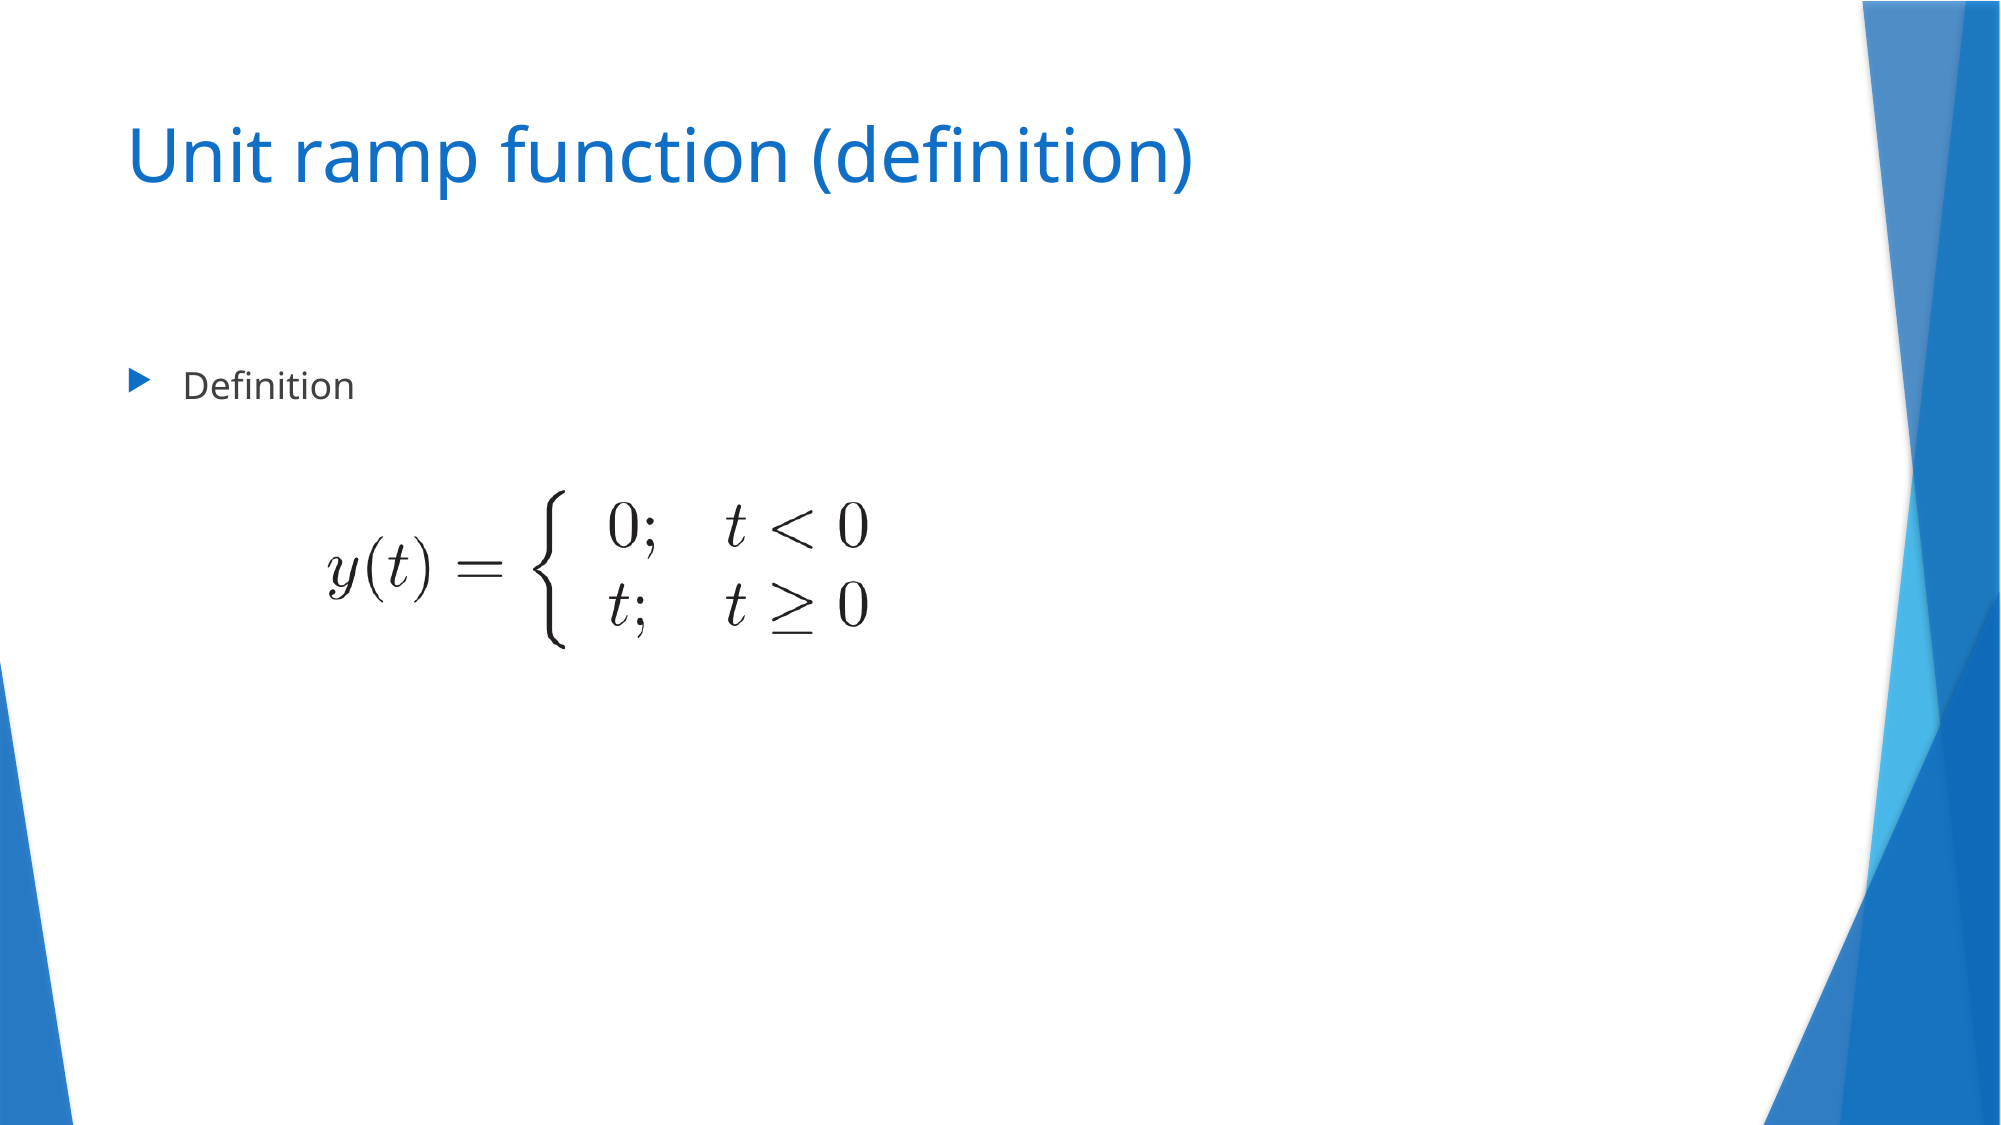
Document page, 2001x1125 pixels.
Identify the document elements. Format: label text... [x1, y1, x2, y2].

title Unit ramp function (definition) [111, 99, 1522, 317]
list Definition [111, 354, 1522, 992]
picture [316, 451, 892, 674]
